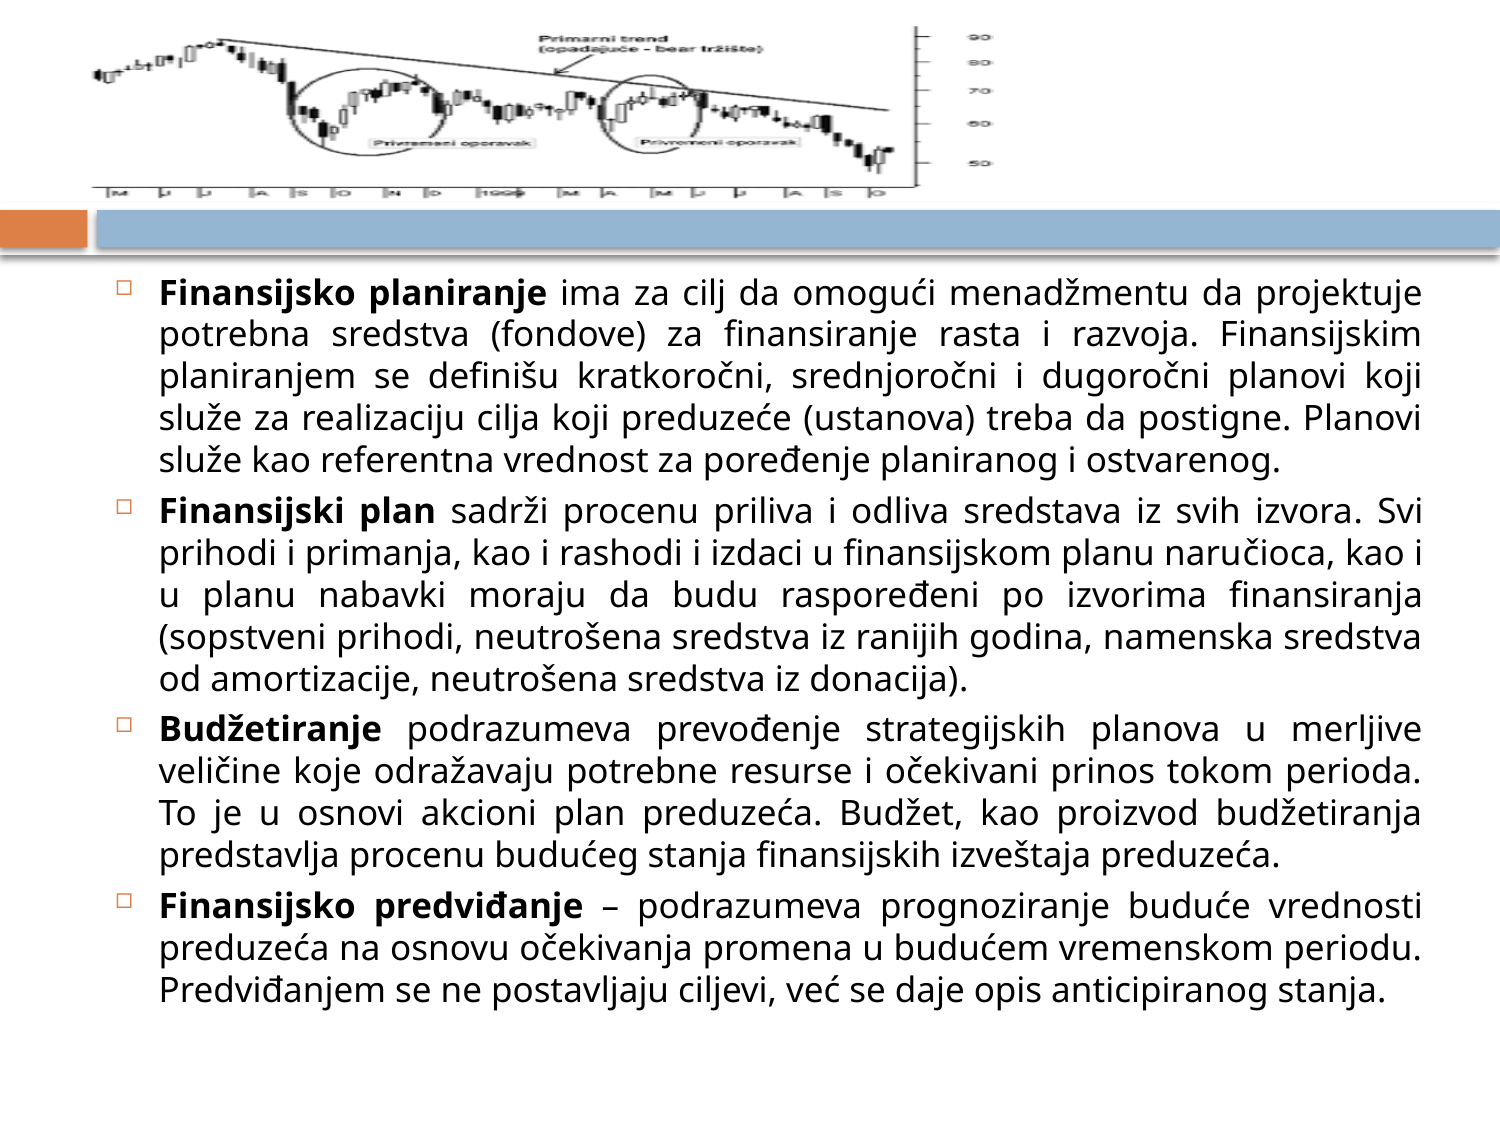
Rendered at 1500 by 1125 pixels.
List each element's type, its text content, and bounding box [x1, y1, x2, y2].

list Finansijsko planiranje ima za cilj da omogući menadžmentu da projektuje potrebna sredstva (fondove) za finansiranje rasta i razvoja. Finansijskim planiranjem se definišu kratkoročni, srednjoročni i dugoročni planovi koji služe za realizaciju cilja koji preduzeće (ustanova) treba da postigne. Planovi služe kao referentna vrednost za poređenje planiranog i ostvarenog. Finansijski plan sadrži procenu priliva i odliva sredstava iz svih izvora. Svi prihodi i primanja, kao i rashodi i izdaci u finansijskom planu naručioca, kao i u planu nabavki moraju da budu raspoređeni po izvorima finansiranja (sopstveni prihodi, neutrošena sredstva iz ranijih godina, namenska sredstva od amortizacije, neutrošena sredstva iz donacija). Budžetiranje podrazumeva prevođenje strategijskih planova u merljive veličine koje odražavaju potrebne resurse i očekivani prinos tokom perioda. To je u osnovi akcioni plan preduzeća. Budžet, kao proizvod budžetiranja predstavlja procenu budućeg stanja finansijskih izveštaja preduzeća. Finansijsko predviđanje – podrazumeva prognoziranje buduće vrednosti preduzeća na osnovu očekivanja promena u budućem vremenskom periodu. Predviđanjem se ne postavljaju ciljevi, već se daje opis anticipiranog stanja. [100, 262, 1438, 1125]
picture [87, 24, 994, 201]
